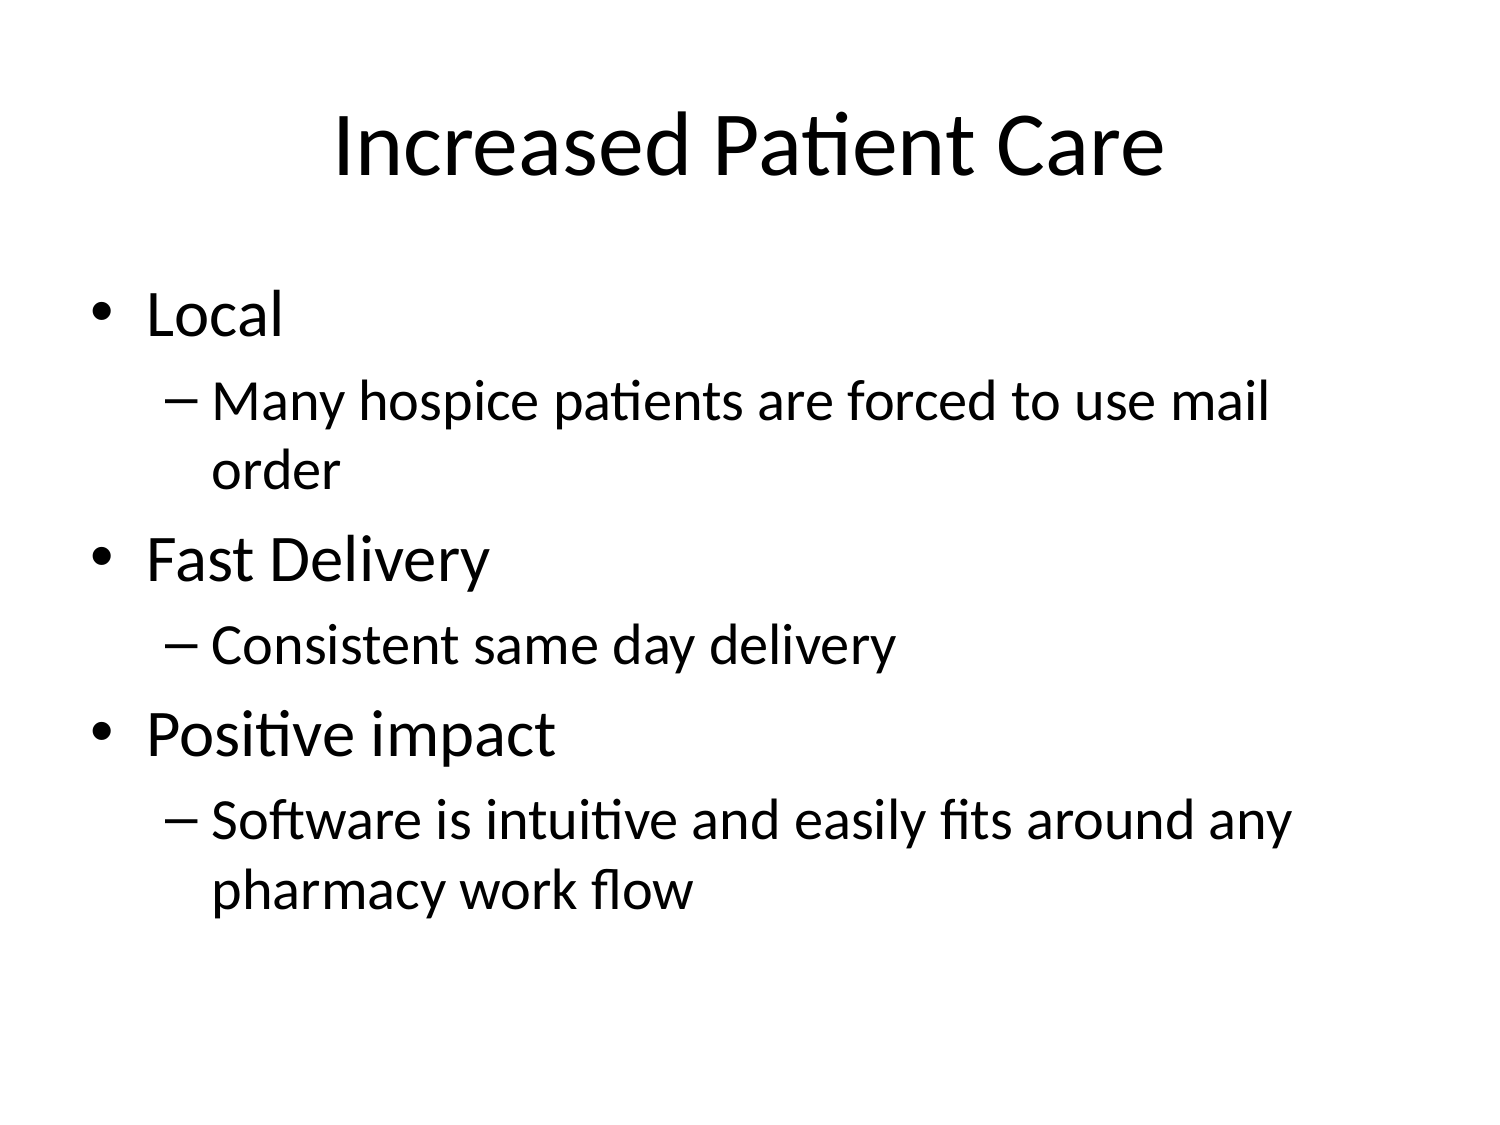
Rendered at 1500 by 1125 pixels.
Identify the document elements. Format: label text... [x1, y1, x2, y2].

title Increased Patient Care [75, 45, 1425, 233]
list Local Many hospice patients are forced to use mail order Fast Delivery Consistent same day delivery Positive impact Software is intuitive and easily fits around any pharmacy work flow [75, 262, 1425, 1005]
